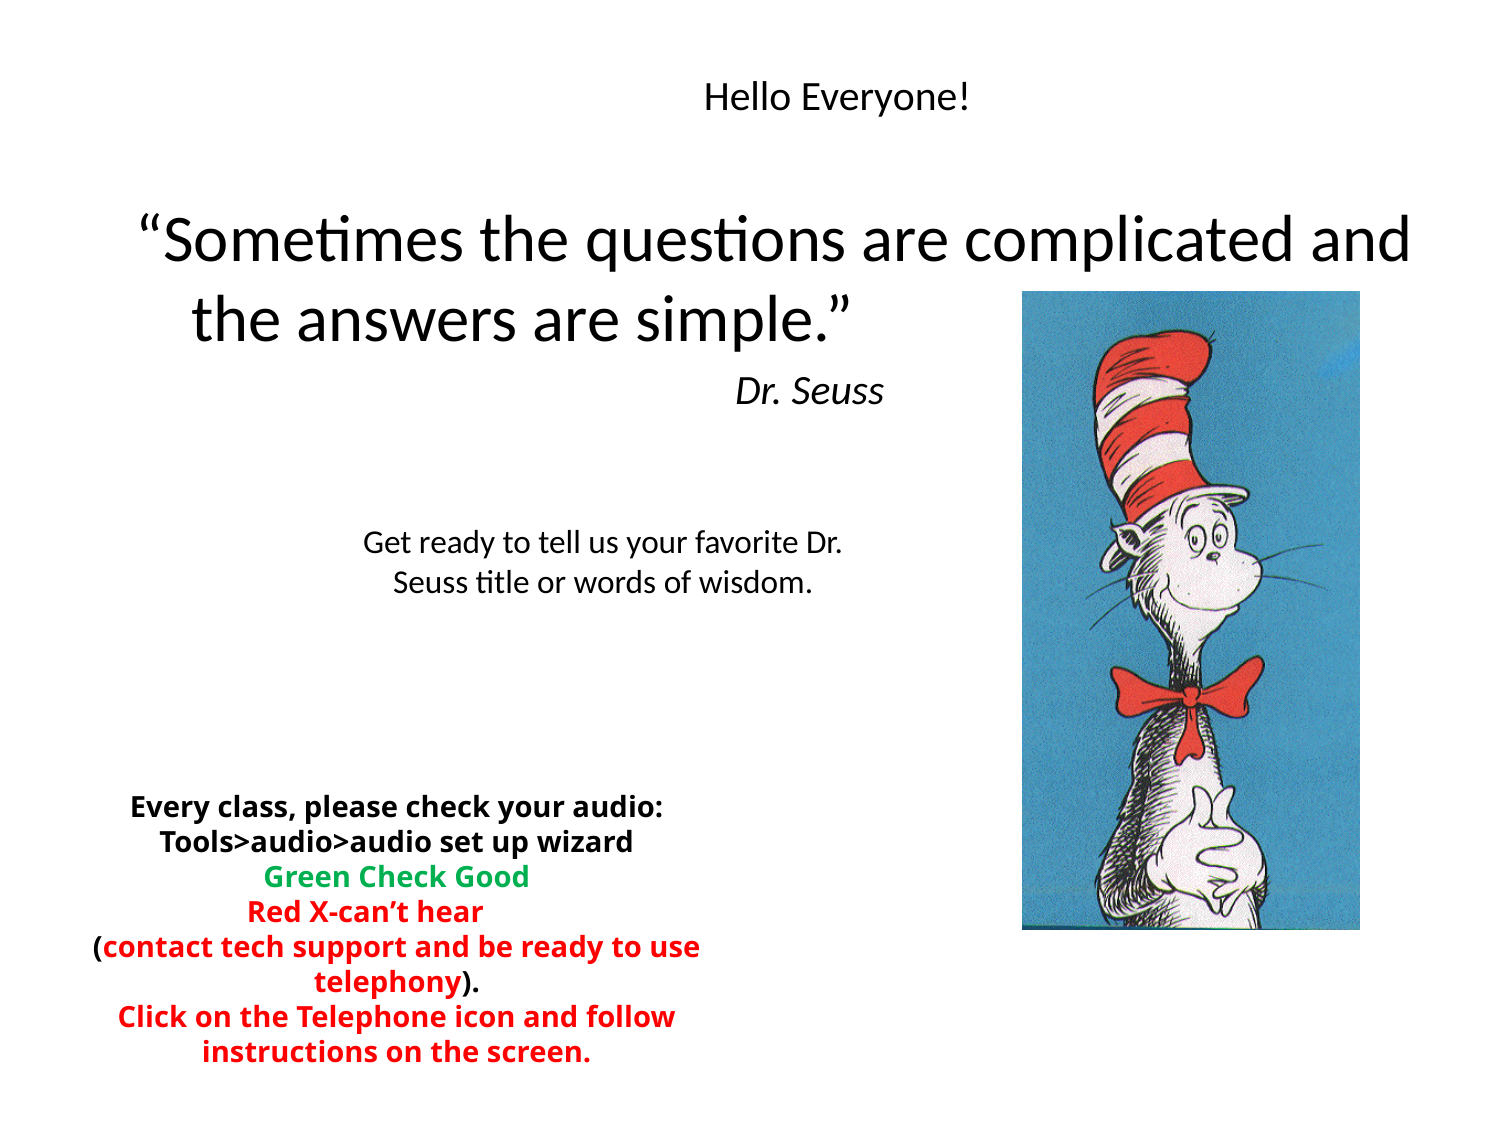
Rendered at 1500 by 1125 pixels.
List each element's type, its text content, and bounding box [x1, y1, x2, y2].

picture [1021, 290, 1360, 931]
text_box Get ready to tell us your favorite Dr. Seuss title or words of wisdom. [323, 513, 884, 653]
text_box Every class, please check your audio: Tools>audio>audio set up wizard Green Check Good Red X-can’t hear (contact tech support and be ready to use telephony). Click on the Telephone icon and follow instructions on the screen. [26, 780, 768, 1076]
list “Sometimes the questions are complicated and the answers are simple.” Dr. Seuss [120, 187, 1471, 930]
title Hello Everyone! [162, 0, 1500, 188]
